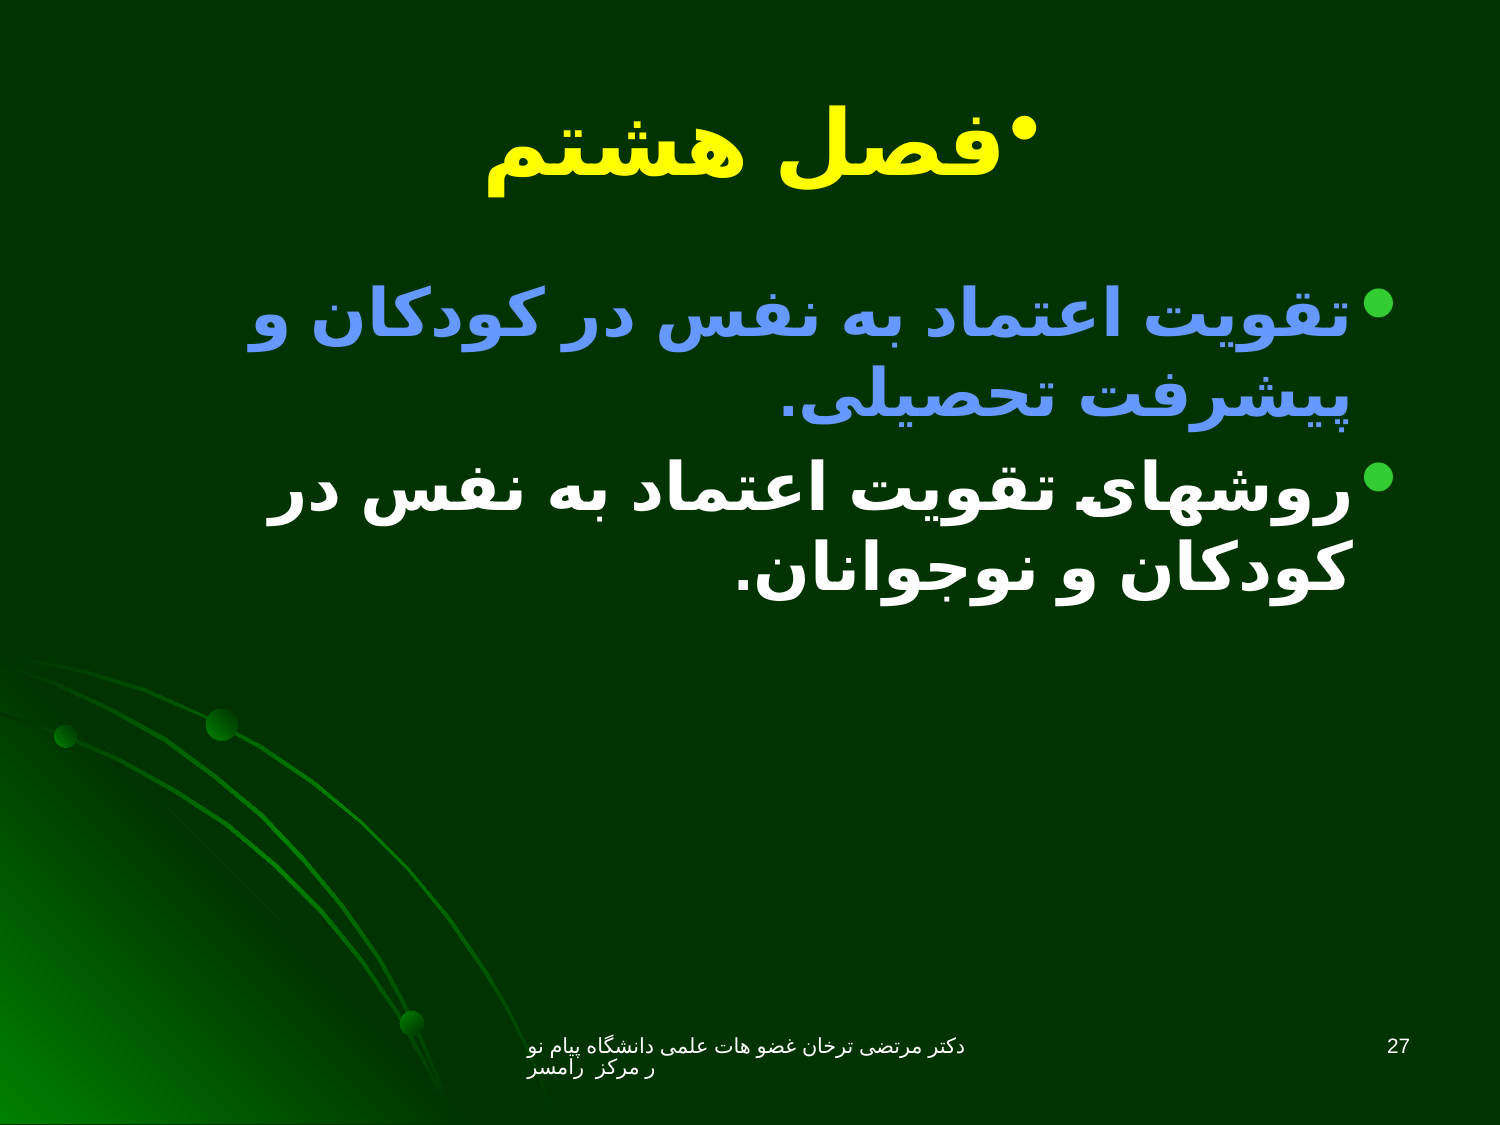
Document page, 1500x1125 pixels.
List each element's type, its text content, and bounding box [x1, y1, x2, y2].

slide_number 27 [1074, 1024, 1426, 1101]
footer دکتر مرتضی ترخان غضو هات علمی دانشگاه پیام نور مرکز رامسر [512, 1024, 988, 1101]
list تقویت اعتماد به نفس در کودکان و پیشرفت تحصیلی. روشهای تقویت اعتماد به نفس در کودکان و نوجوانان. [74, 262, 1426, 1006]
title فصل هشتم [74, 45, 1426, 233]
